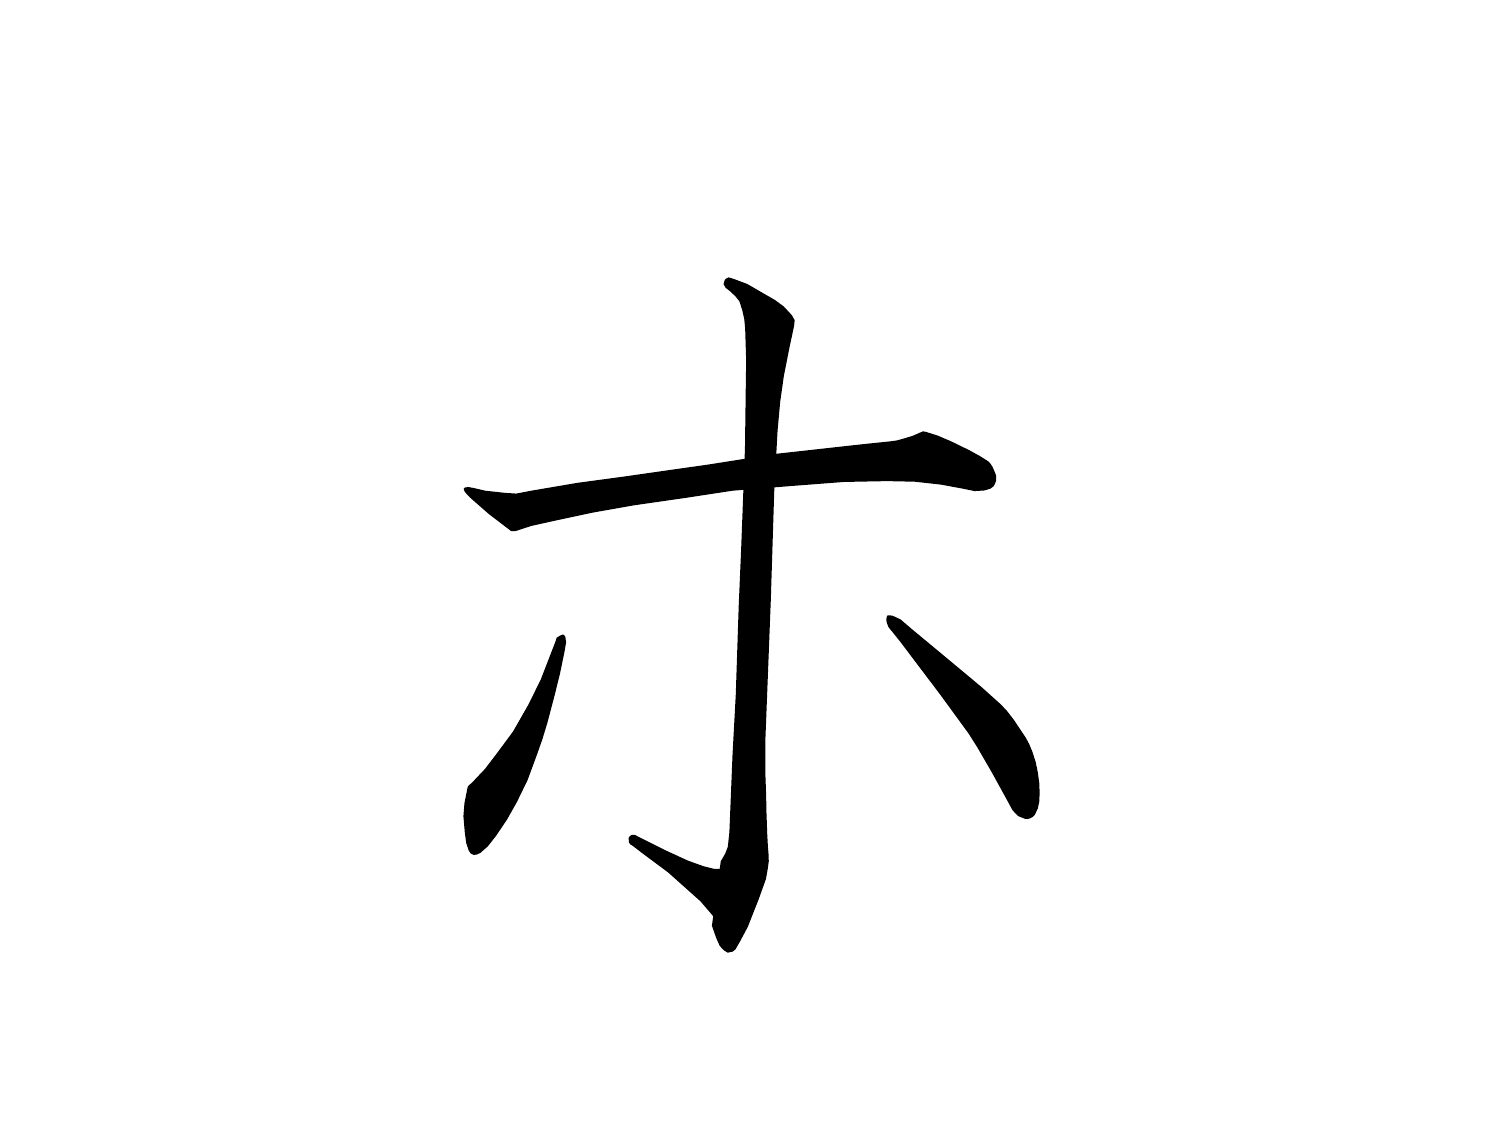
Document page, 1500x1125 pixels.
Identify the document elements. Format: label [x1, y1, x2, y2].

text_box [709, 275, 797, 955]
text_box [626, 832, 737, 944]
text_box [884, 613, 1042, 822]
text_box [777, 429, 999, 494]
text_box [461, 632, 569, 858]
text_box [461, 457, 742, 534]
